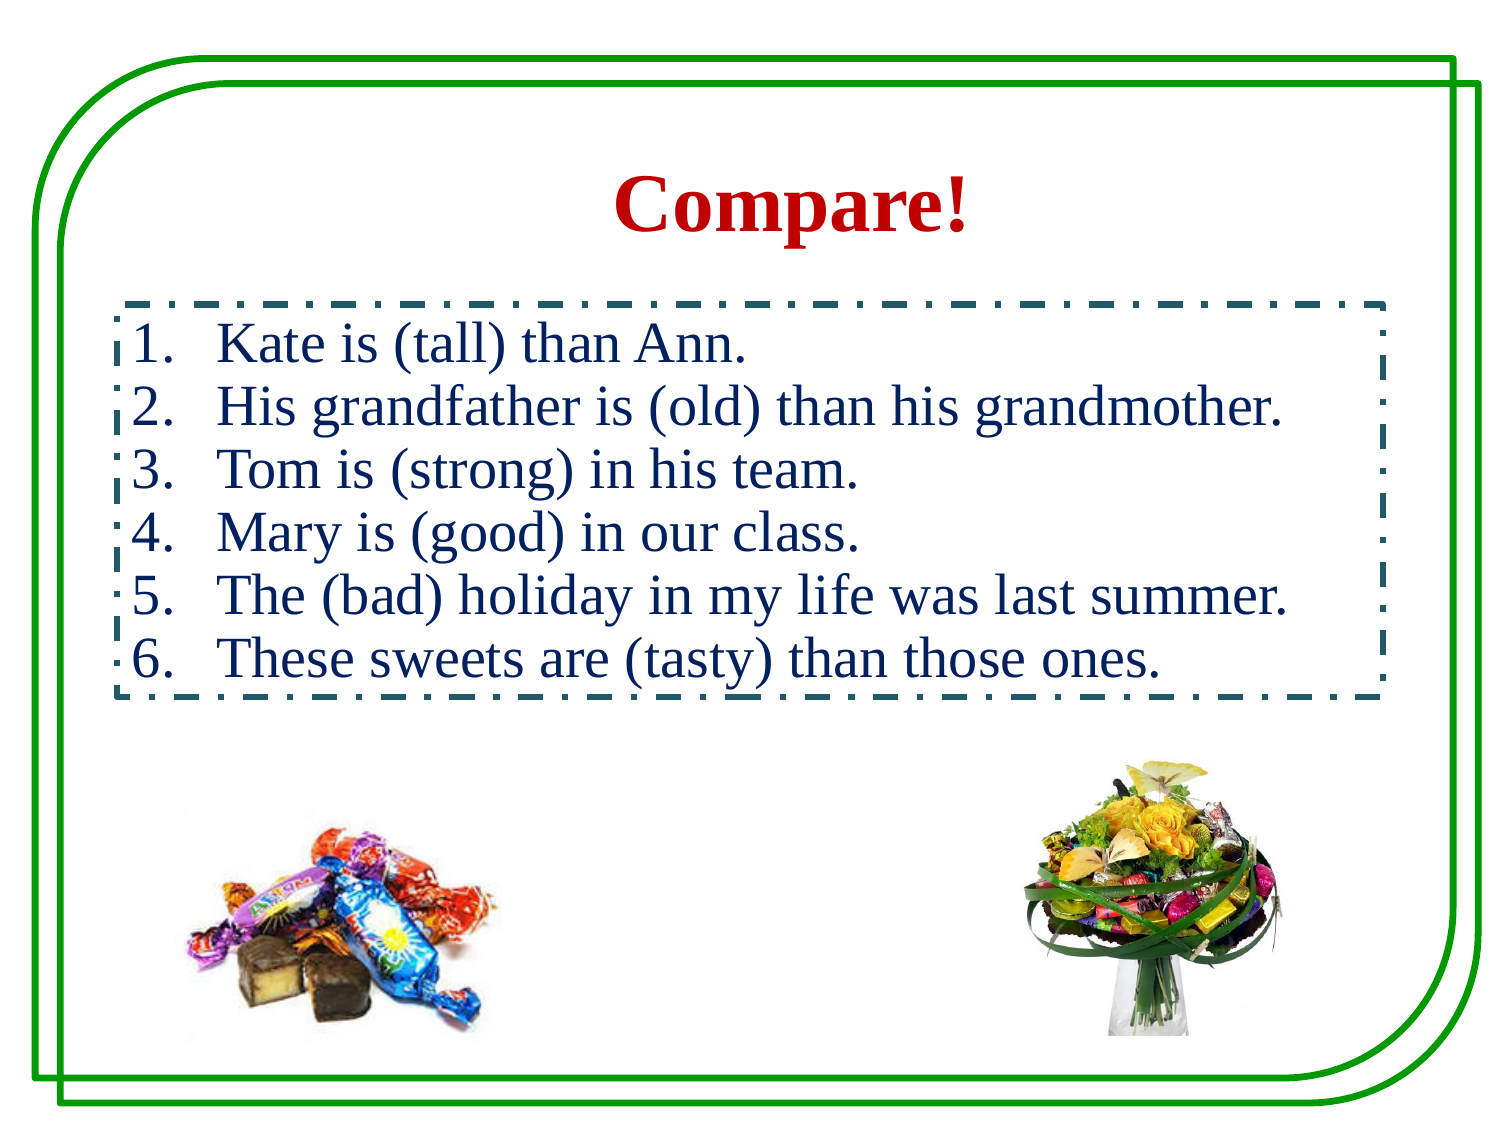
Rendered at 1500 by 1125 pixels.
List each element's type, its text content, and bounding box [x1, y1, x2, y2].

text_box [33, 56, 1456, 1081]
text_box Compare! [597, 140, 992, 256]
picture [175, 808, 511, 1044]
text_box [58, 81, 1481, 1106]
text_box Kate is (tall) than Ann. His grandfather is (old) than his grandmother. Tom is (strong) in his team. Mary is (good) in our class. The (bad) holiday in my life was last summer. These sweets are (tasty) than those ones. [117, 304, 1383, 698]
picture [1019, 749, 1285, 1037]
